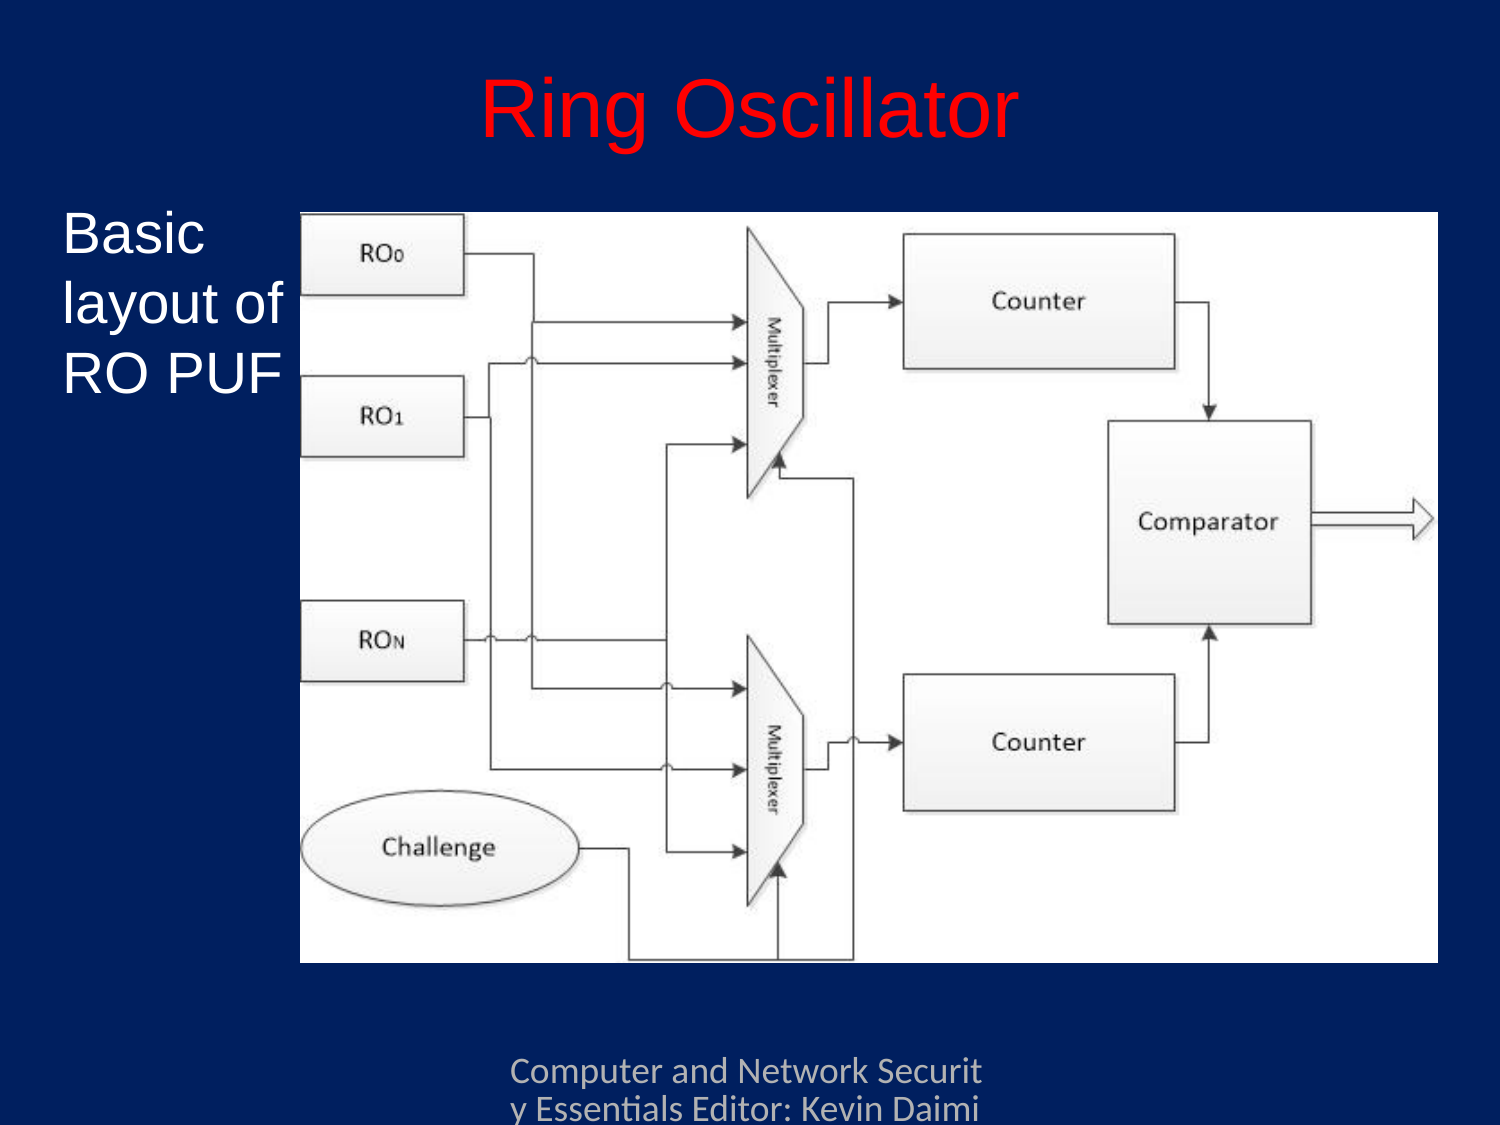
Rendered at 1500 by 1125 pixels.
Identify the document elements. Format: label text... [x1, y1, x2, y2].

picture [299, 212, 1438, 963]
list Basic layout of RO PUF [62, 195, 300, 408]
title Ring Oscillator [44, 53, 1456, 155]
footer Computer and Network Security Essentials Editor: Kevin Daimi Associate Editors: Guillermo Francia, Levent Ertaul, Luis H. Encinas, Eman El-Sheikh Published by Springer [510, 1046, 990, 1103]
